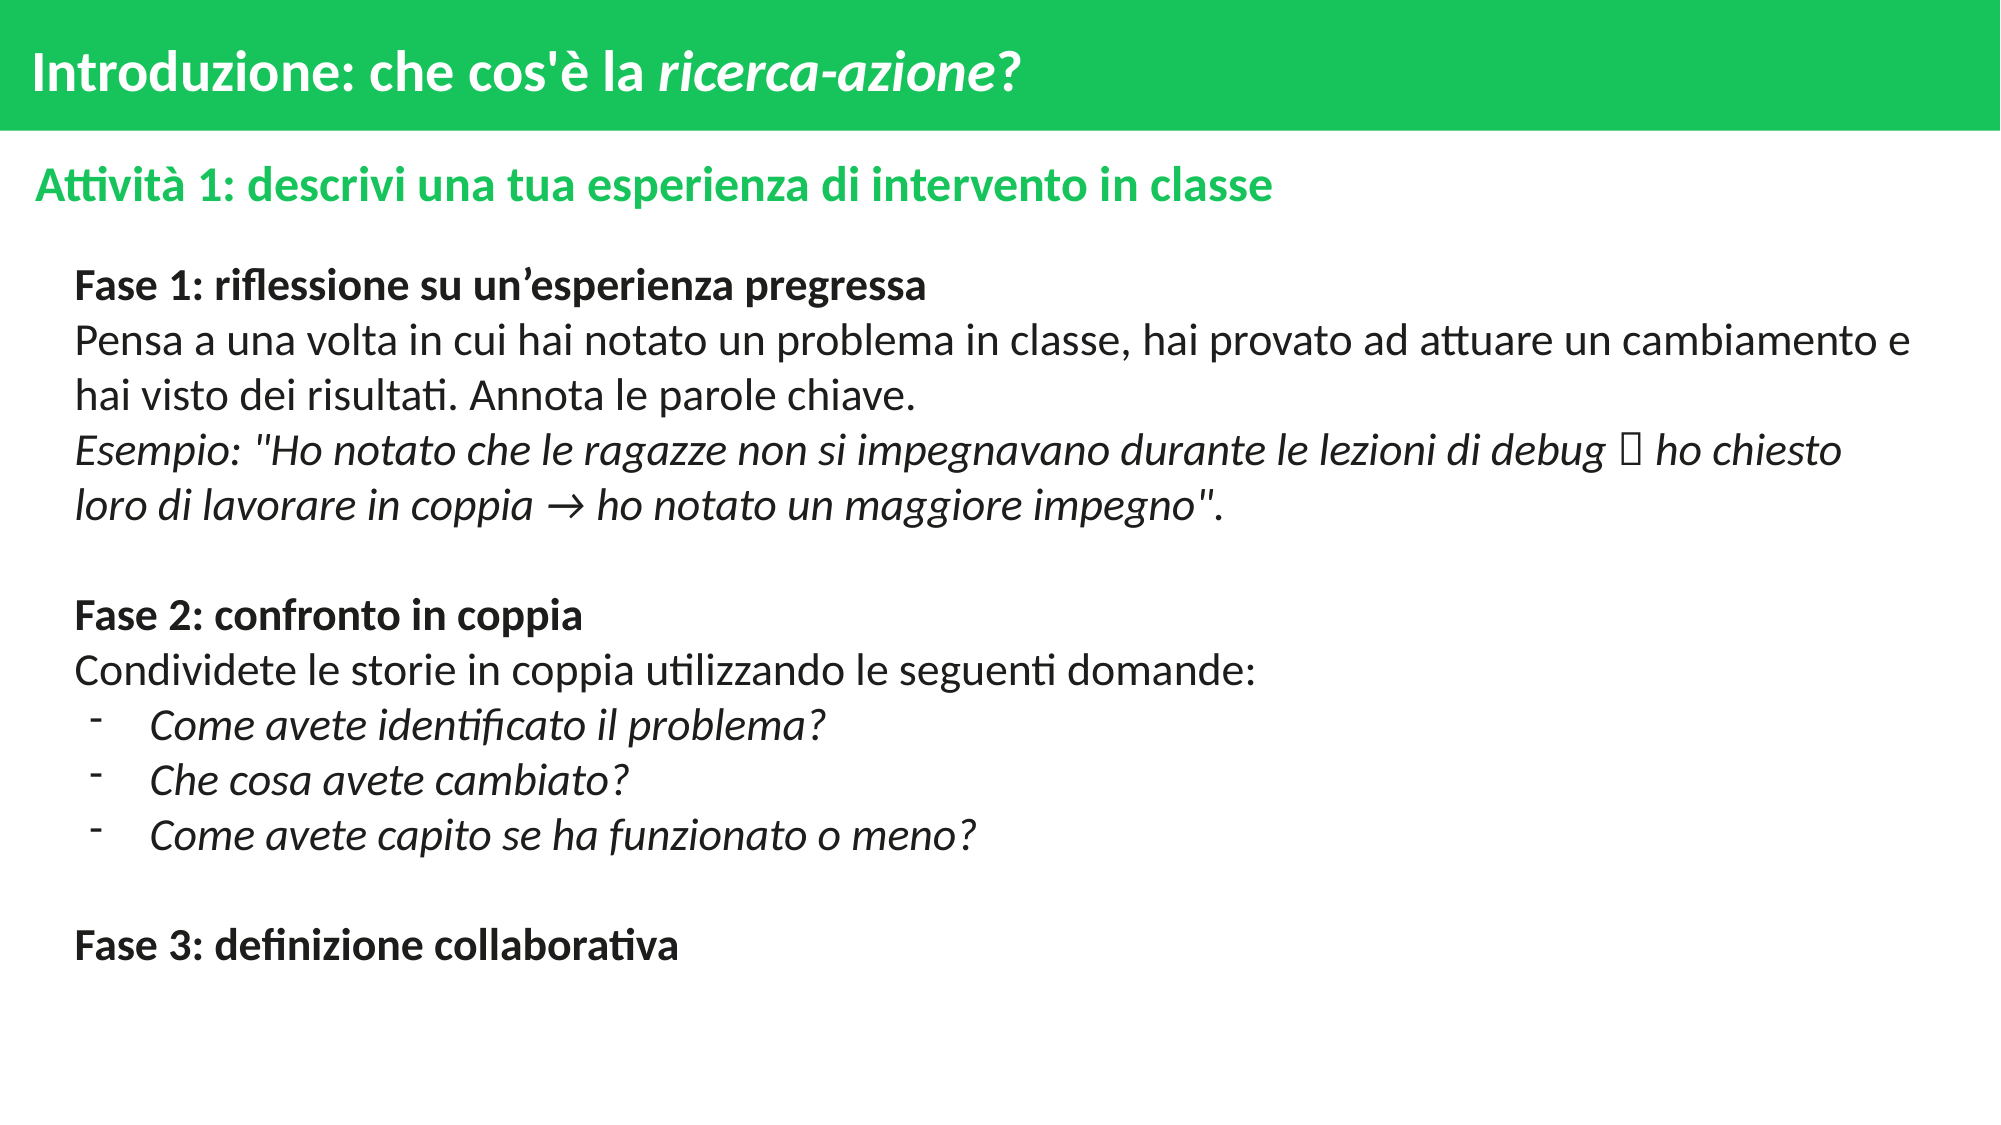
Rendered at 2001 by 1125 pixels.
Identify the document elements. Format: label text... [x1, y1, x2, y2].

list Attività 1: descrivi una tua esperienza di intervento in classe [20, 140, 1980, 231]
text_box Fase 1: riflessione su un’esperienza pregressa Pensa a una volta in cui hai notato un problema in classe, hai provato ad attuare un cambiamento e hai visto dei risultati. Annota le parole chiave. Esempio: "Ho notato che le ragazze non si impegnavano durante le lezioni di debug  ho chiesto loro di lavorare in coppia → ho notato un maggiore impegno". Fase 2: confronto in coppia Condividete le storie in coppia utilizzando le seguenti domande: Come avete identificato il problema? Che cosa avete cambiato? Come avete capito se ha funzionato o meno? Fase 3: definizione collaborativa [59, 239, 1941, 1125]
title Introduzione: che cos'è la ricerca-azione? [16, 13, 1976, 131]
